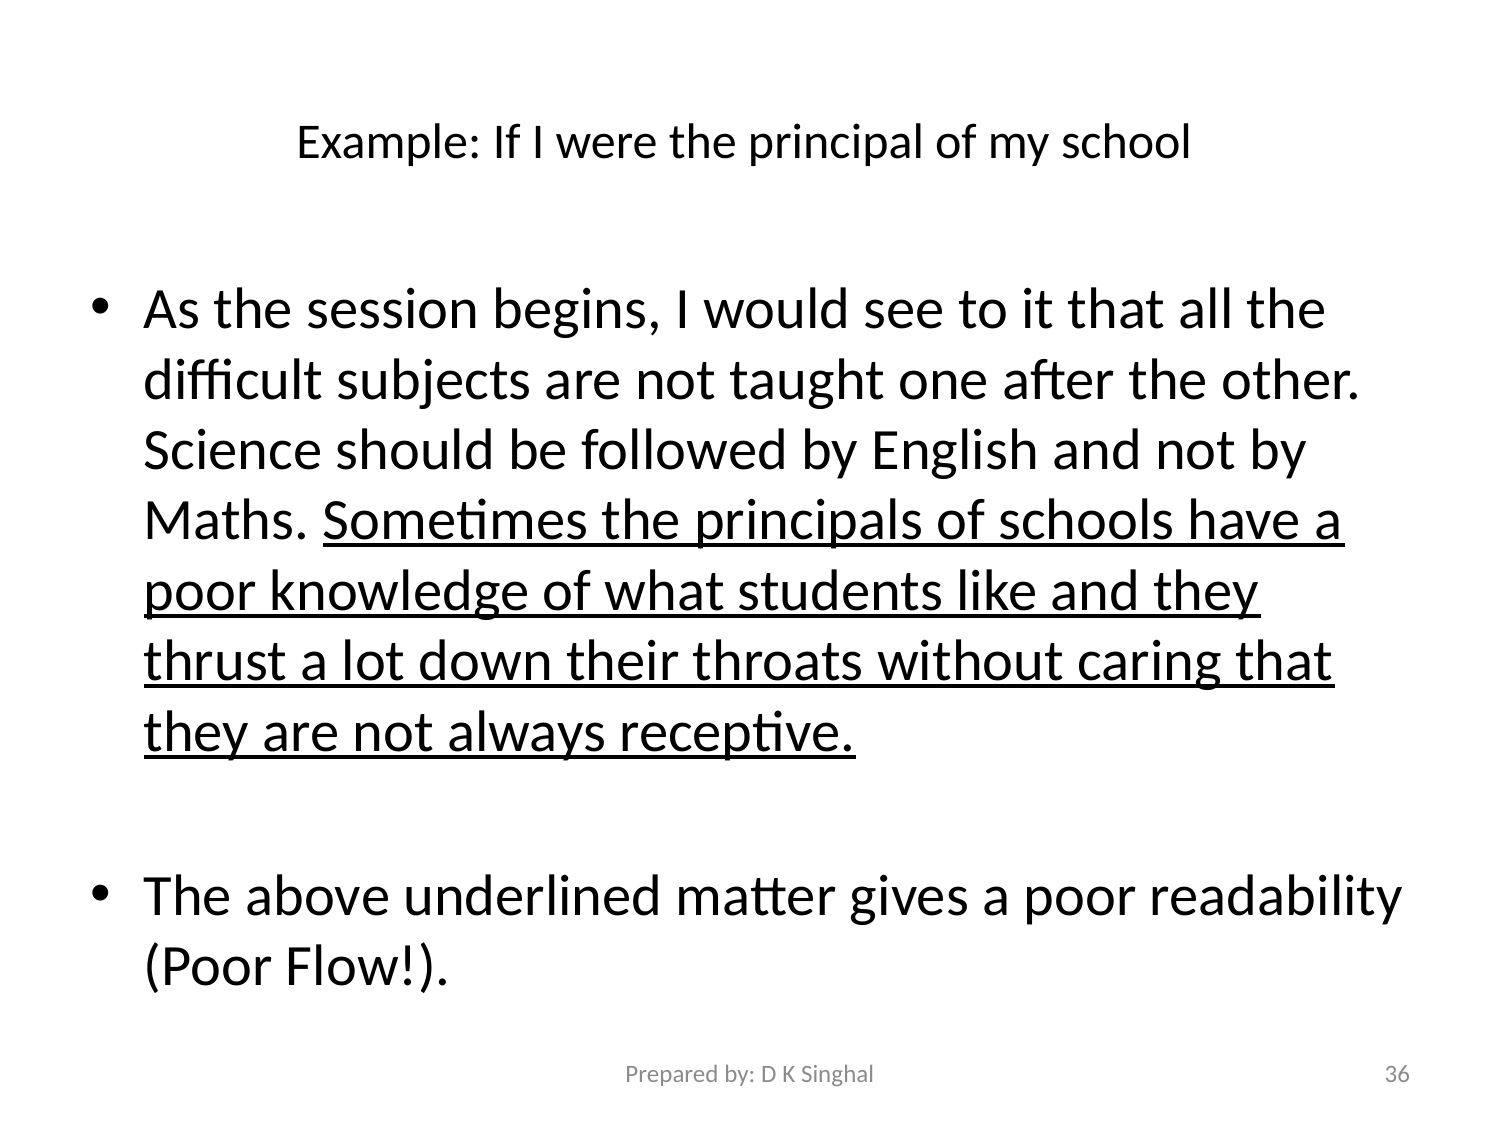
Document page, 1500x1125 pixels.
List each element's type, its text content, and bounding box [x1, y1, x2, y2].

footer Prepared by: D K Singhal [512, 1042, 988, 1103]
title Example: If I were the principal of my school [75, 45, 1425, 233]
slide_number 36 [1074, 1042, 1425, 1103]
list As the session begins, I would see to it that all the difficult subjects are not taught one after the other. Science should be followed by English and not by Maths. Sometimes the principals of schools have a poor knowledge of what students like and they thrust a lot down their throats without caring that they are not always receptive. The above underlined matter gives a poor readability (Poor Flow!). [75, 262, 1425, 1005]
